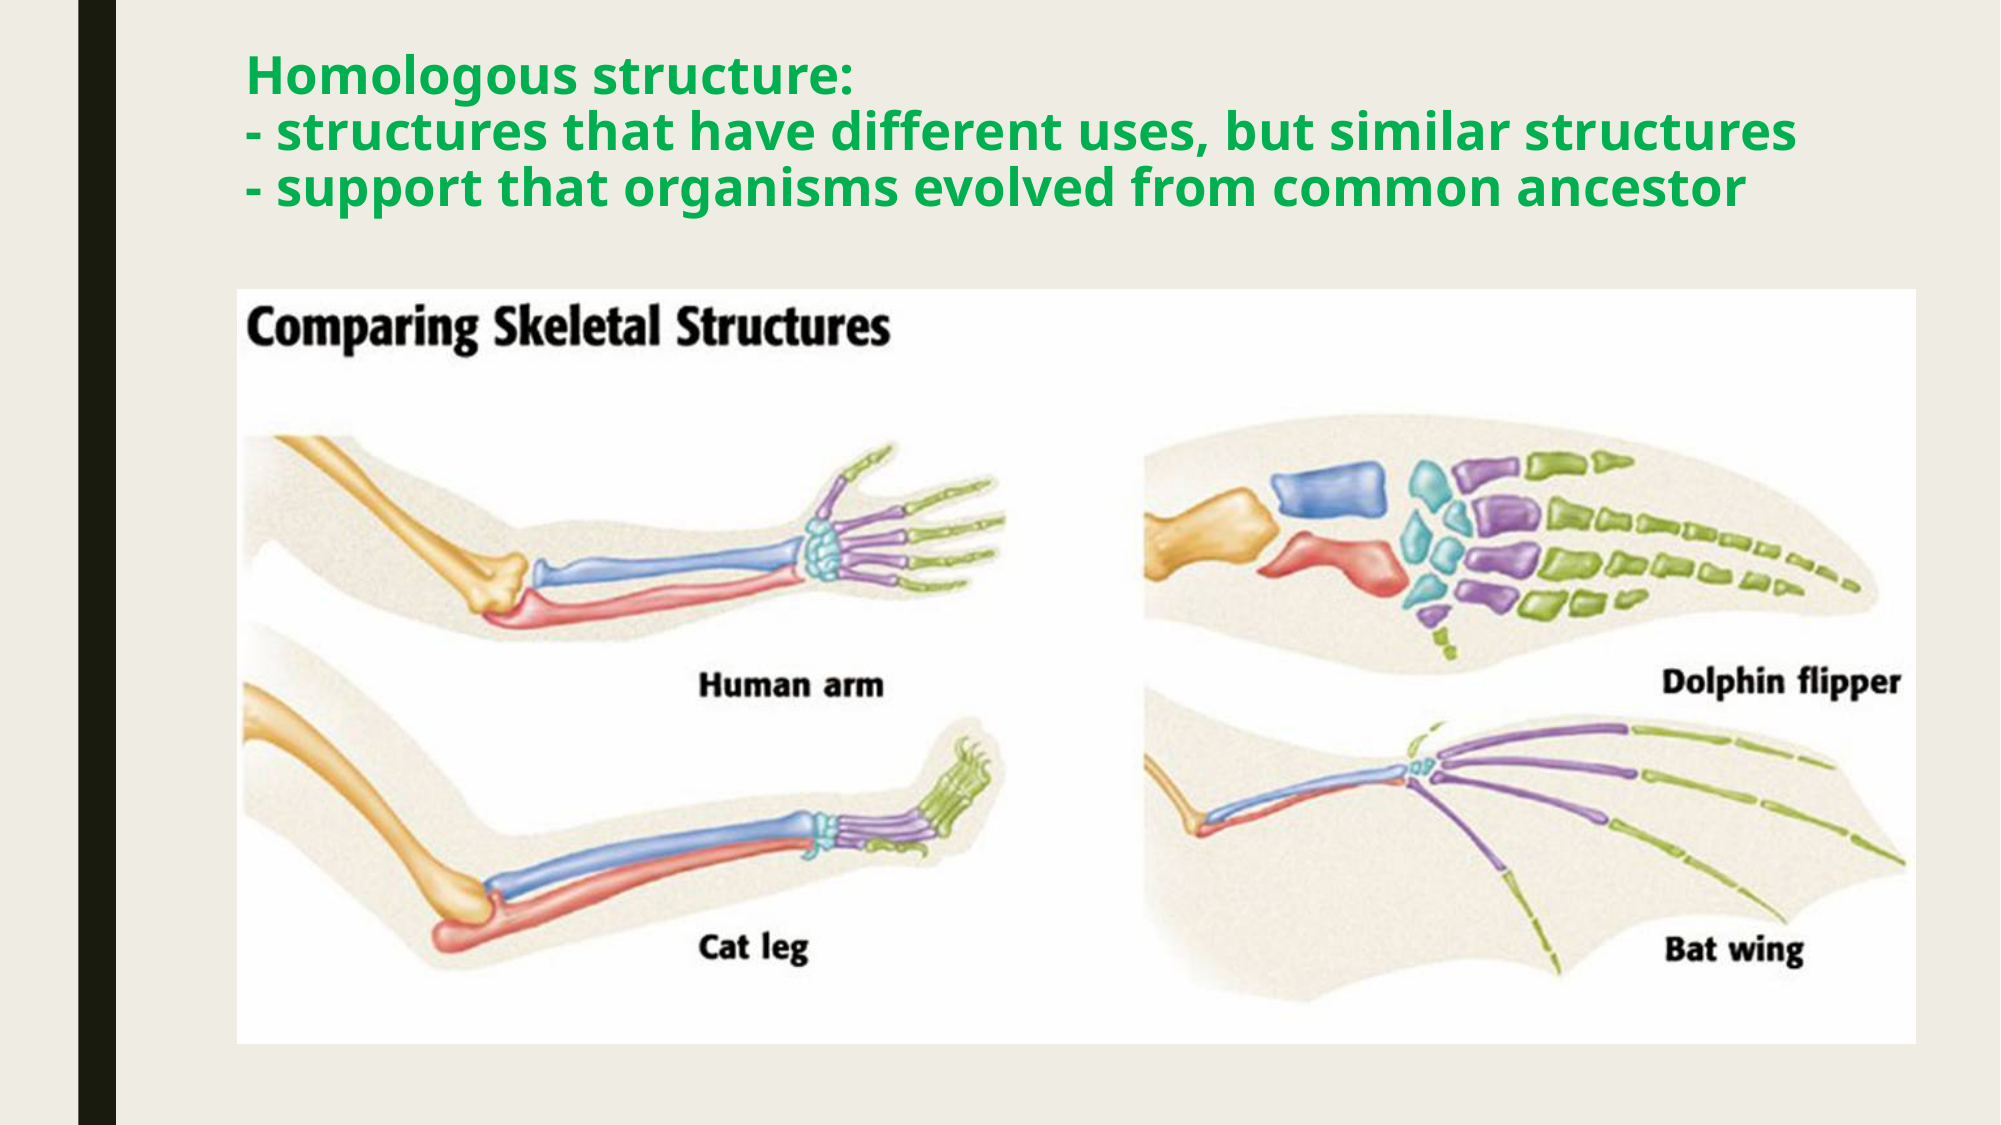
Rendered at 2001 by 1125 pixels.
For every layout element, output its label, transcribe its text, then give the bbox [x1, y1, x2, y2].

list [237, 208, 1916, 1125]
title Homologous structure: - structures that have different uses, but similar structures - support that organisms evolved from common ancestor [230, 41, 1916, 285]
